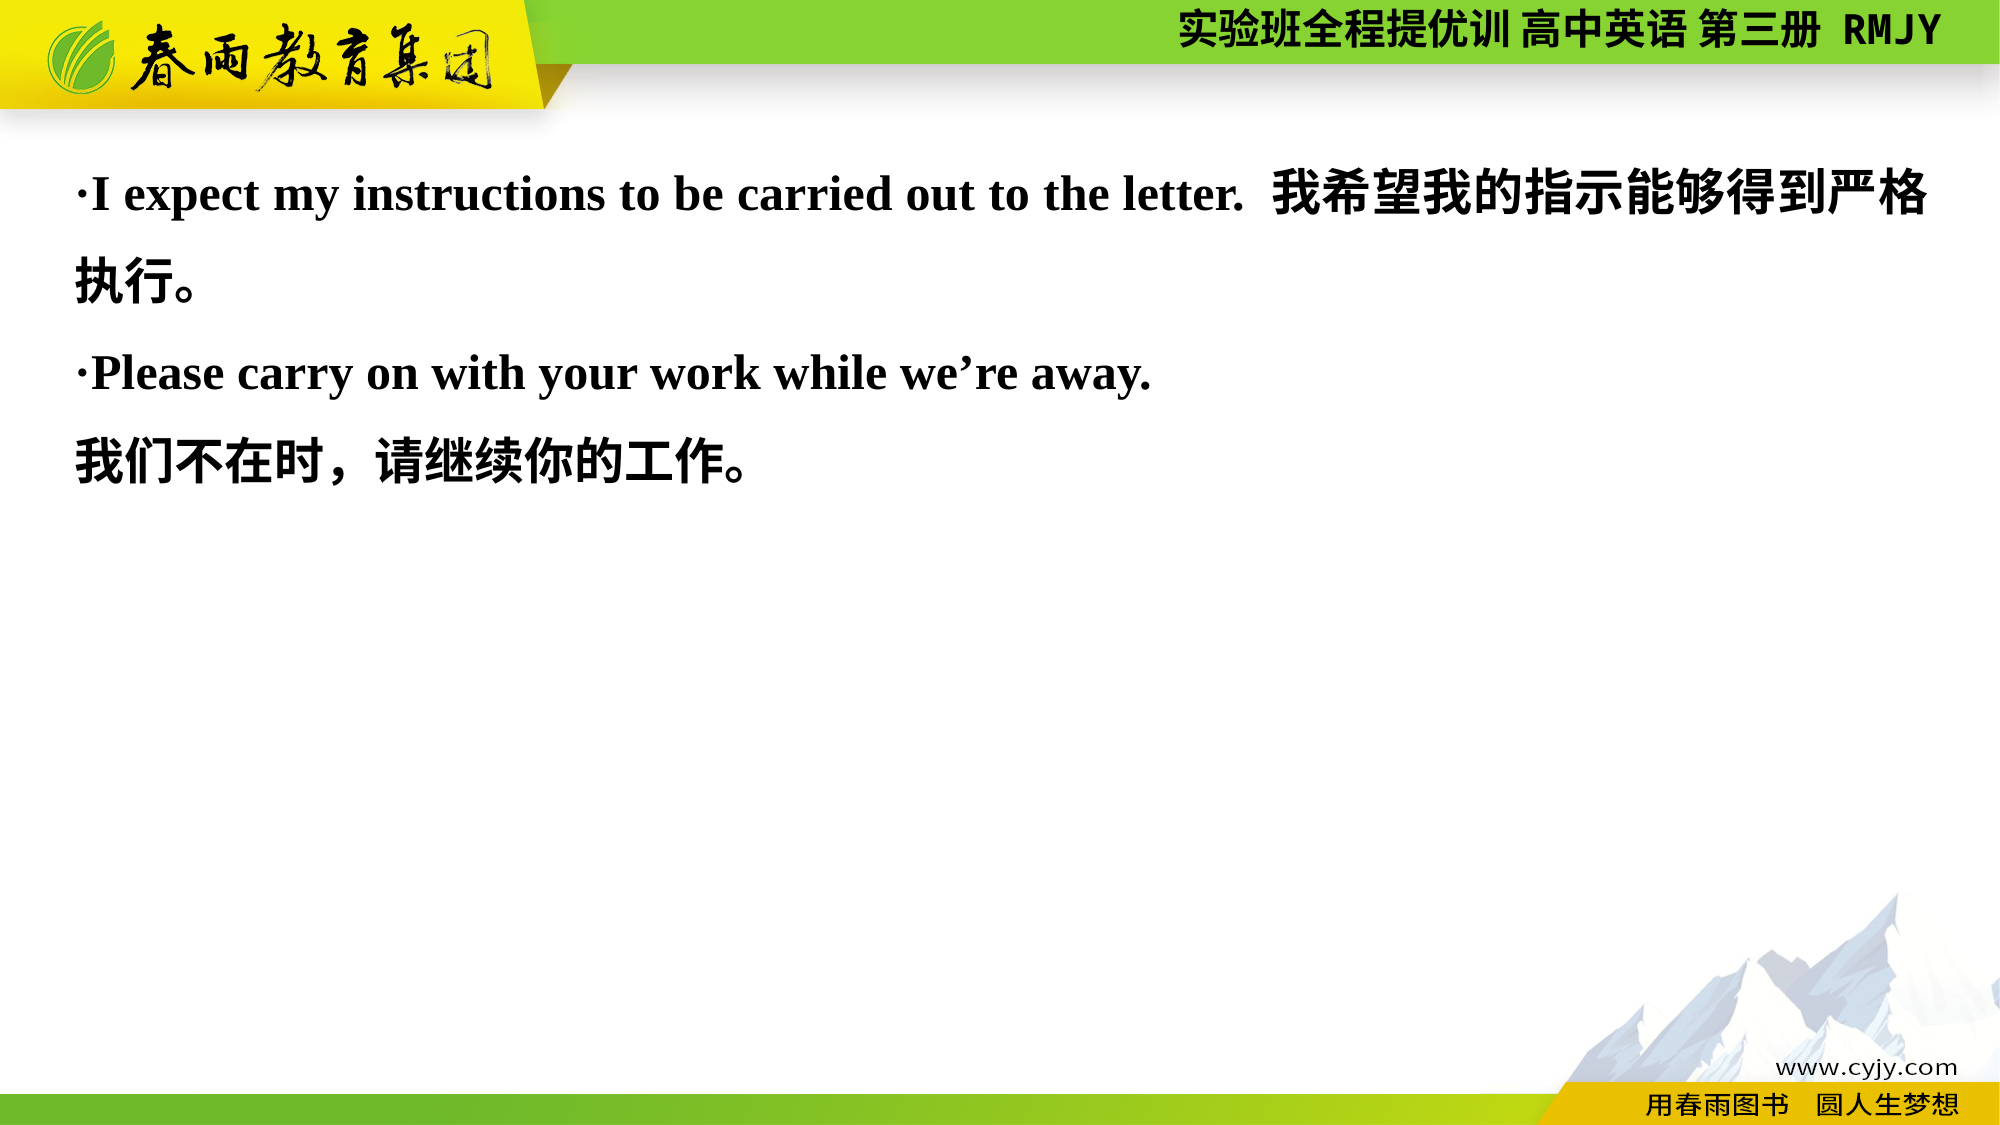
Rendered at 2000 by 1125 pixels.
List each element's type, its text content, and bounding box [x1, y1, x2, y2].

list ·I expect my instructions to be carried out to the letter. 我希望我的指示能够得到严格执行。 ·Please carry on with your work while we’re away. 我们不在时，请继续你的工作。 [59, 122, 1944, 490]
picture [0, 0, 2000, 1125]
